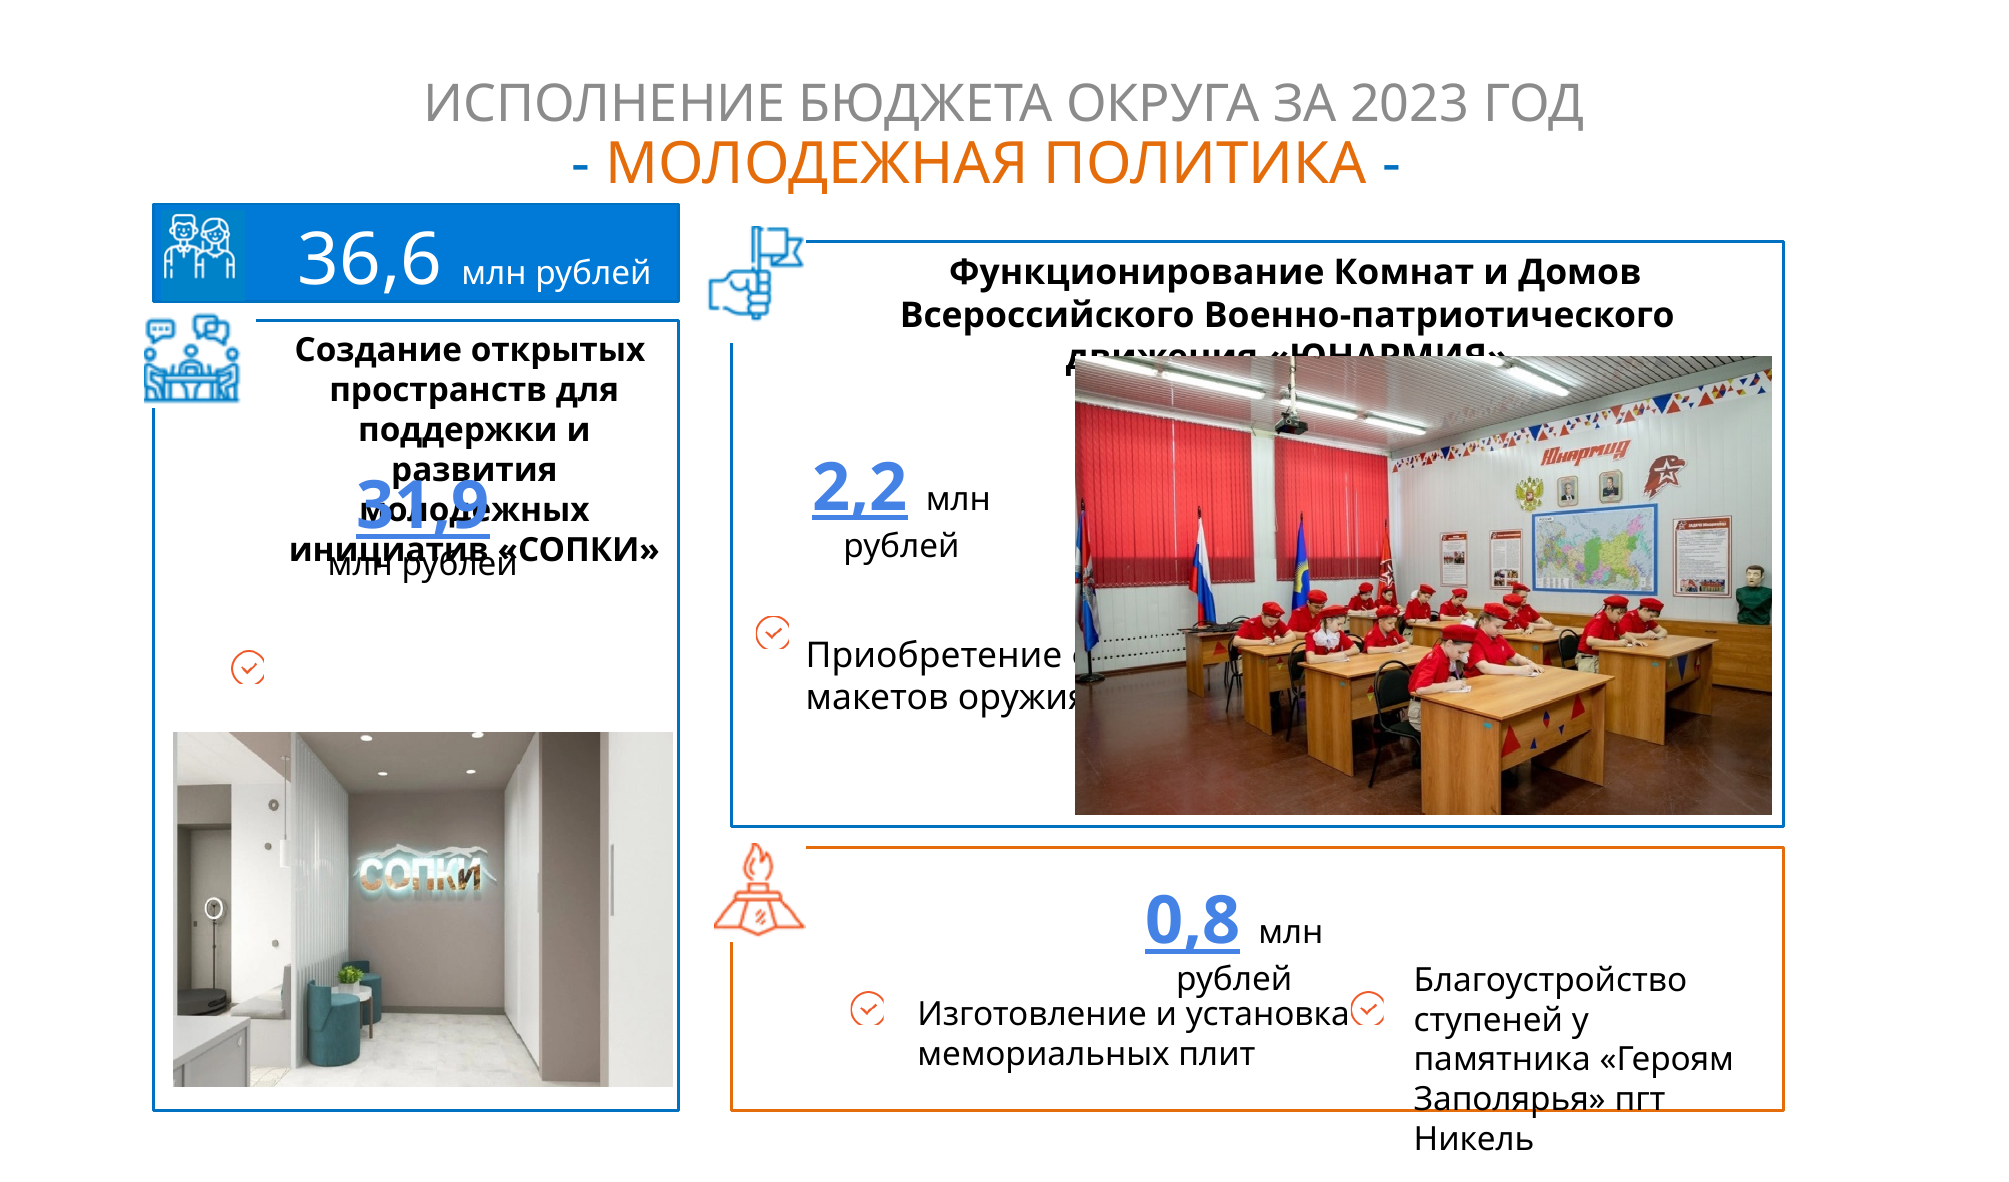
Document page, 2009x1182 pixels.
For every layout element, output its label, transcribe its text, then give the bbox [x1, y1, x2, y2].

picture [164, 213, 235, 279]
picture [1074, 356, 1772, 816]
picture [850, 991, 884, 1026]
picture [173, 732, 673, 1087]
text_box - МОЛОДЕЖНАЯ ПОЛИТИКА - [425, 118, 1548, 203]
text_box Создание открытых пространств для поддержки и развития молодежных инициатив «СОПКИ» Выполнение ремонтных работ, оснащение открытых пространств [152, 319, 680, 1112]
picture [230, 650, 265, 684]
text_box 2,2 млн рублей [751, 434, 1052, 572]
picture [144, 305, 256, 408]
picture [755, 615, 790, 650]
text_box Функционирование Комнат и Домов Всероссийского Военно-патриотического движения «ЮНАРМИЯ» Приобретение формы, макетов оружия [729, 240, 1786, 829]
text_box Благоустройство ступеней у памятника «Героям Заполярья» пгт Никель [1398, 950, 1760, 1165]
picture [714, 843, 806, 943]
text_box 31,9 млн рублей [312, 454, 533, 590]
title ИСПОЛНЕНИЕ БЮДЖЕТА ОКРУГА ЗА 2023 ГОД [100, 47, 1908, 154]
picture [1350, 991, 1384, 1026]
text_box 0,8 млн рублей [1084, 867, 1384, 1005]
text_box Изготовление и установка мемориальных плит [729, 846, 1786, 1112]
text_box 36,6 млн рублей [152, 202, 680, 304]
picture [698, 226, 806, 343]
